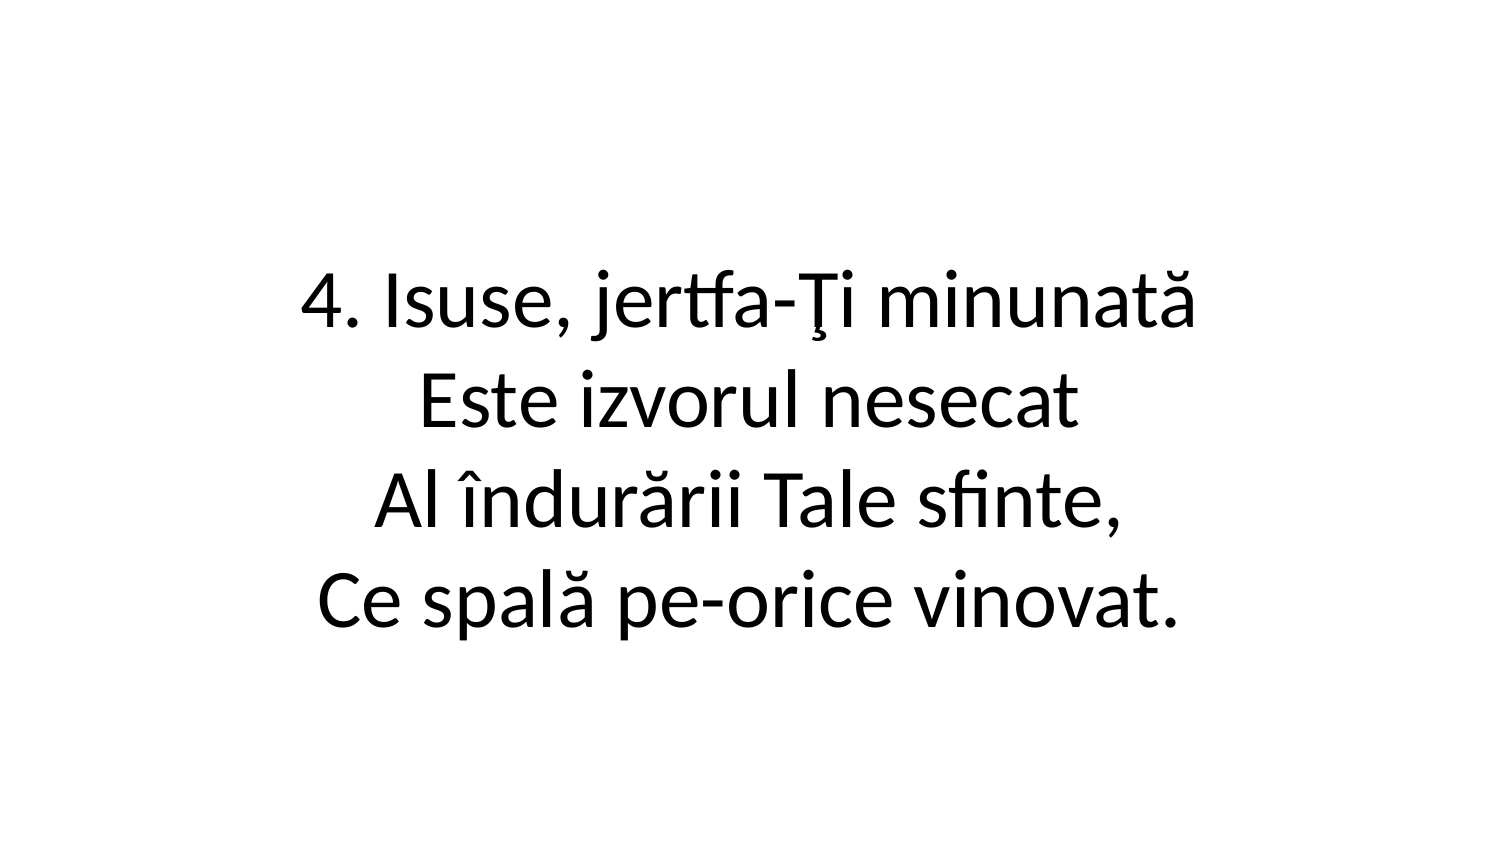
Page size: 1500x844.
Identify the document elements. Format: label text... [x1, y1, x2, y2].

text_box 4. Isuse, jertfa-Ţi minunată Este izvorul nesecat Al îndurării Tale sfinte, Ce spală pe-orice vinovat. [285, 192, 1215, 652]
